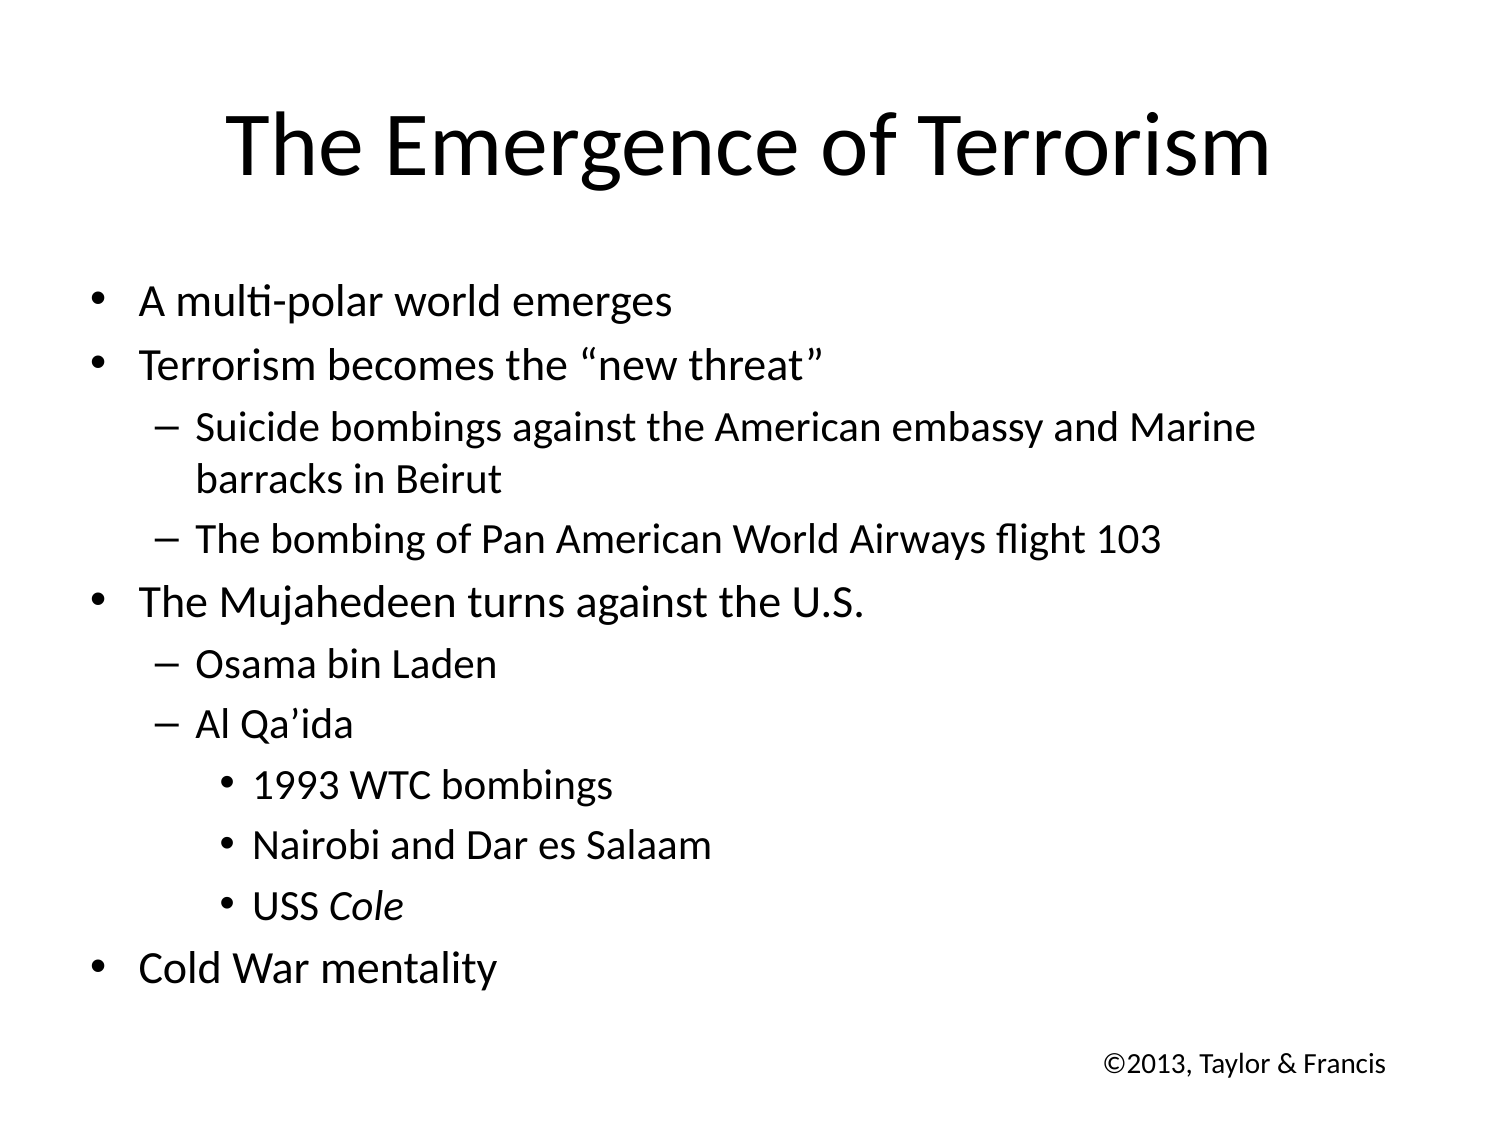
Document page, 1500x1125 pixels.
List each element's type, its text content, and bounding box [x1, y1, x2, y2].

list A multi-polar world emerges Terrorism becomes the “new threat” Suicide bombings against the American embassy and Marine barracks in Beirut The bombing of Pan American World Airways flight 103 The Mujahedeen turns against the U.S. Osama bin Laden Al Qa’ida 1993 WTC bombings Nairobi and Dar es Salaam USS Cole Cold War mentality [75, 262, 1425, 1005]
text_box ©2013, Taylor & Francis [1087, 1037, 1463, 1082]
title The Emergence of Terrorism [75, 45, 1425, 233]
